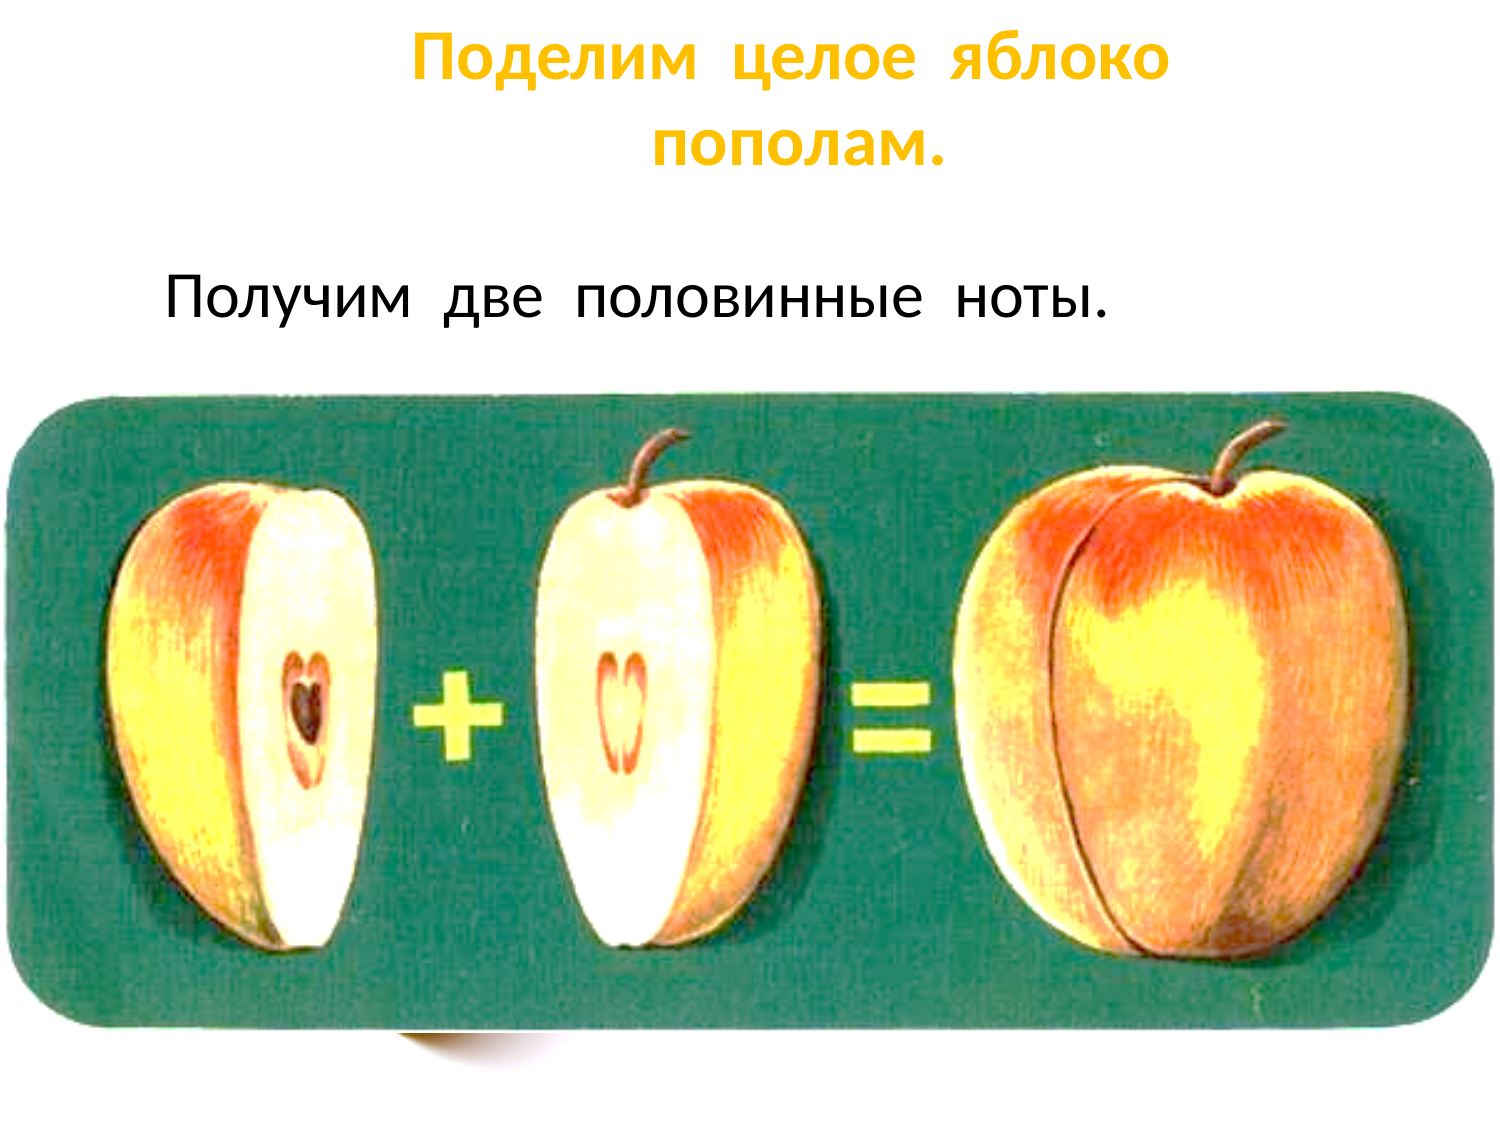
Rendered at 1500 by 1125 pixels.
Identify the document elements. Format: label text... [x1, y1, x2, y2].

title Поделим целое яблоко пополам. [265, 0, 1334, 188]
picture [0, 390, 1500, 1120]
list Получим две половинные ноты. [149, 243, 1500, 338]
